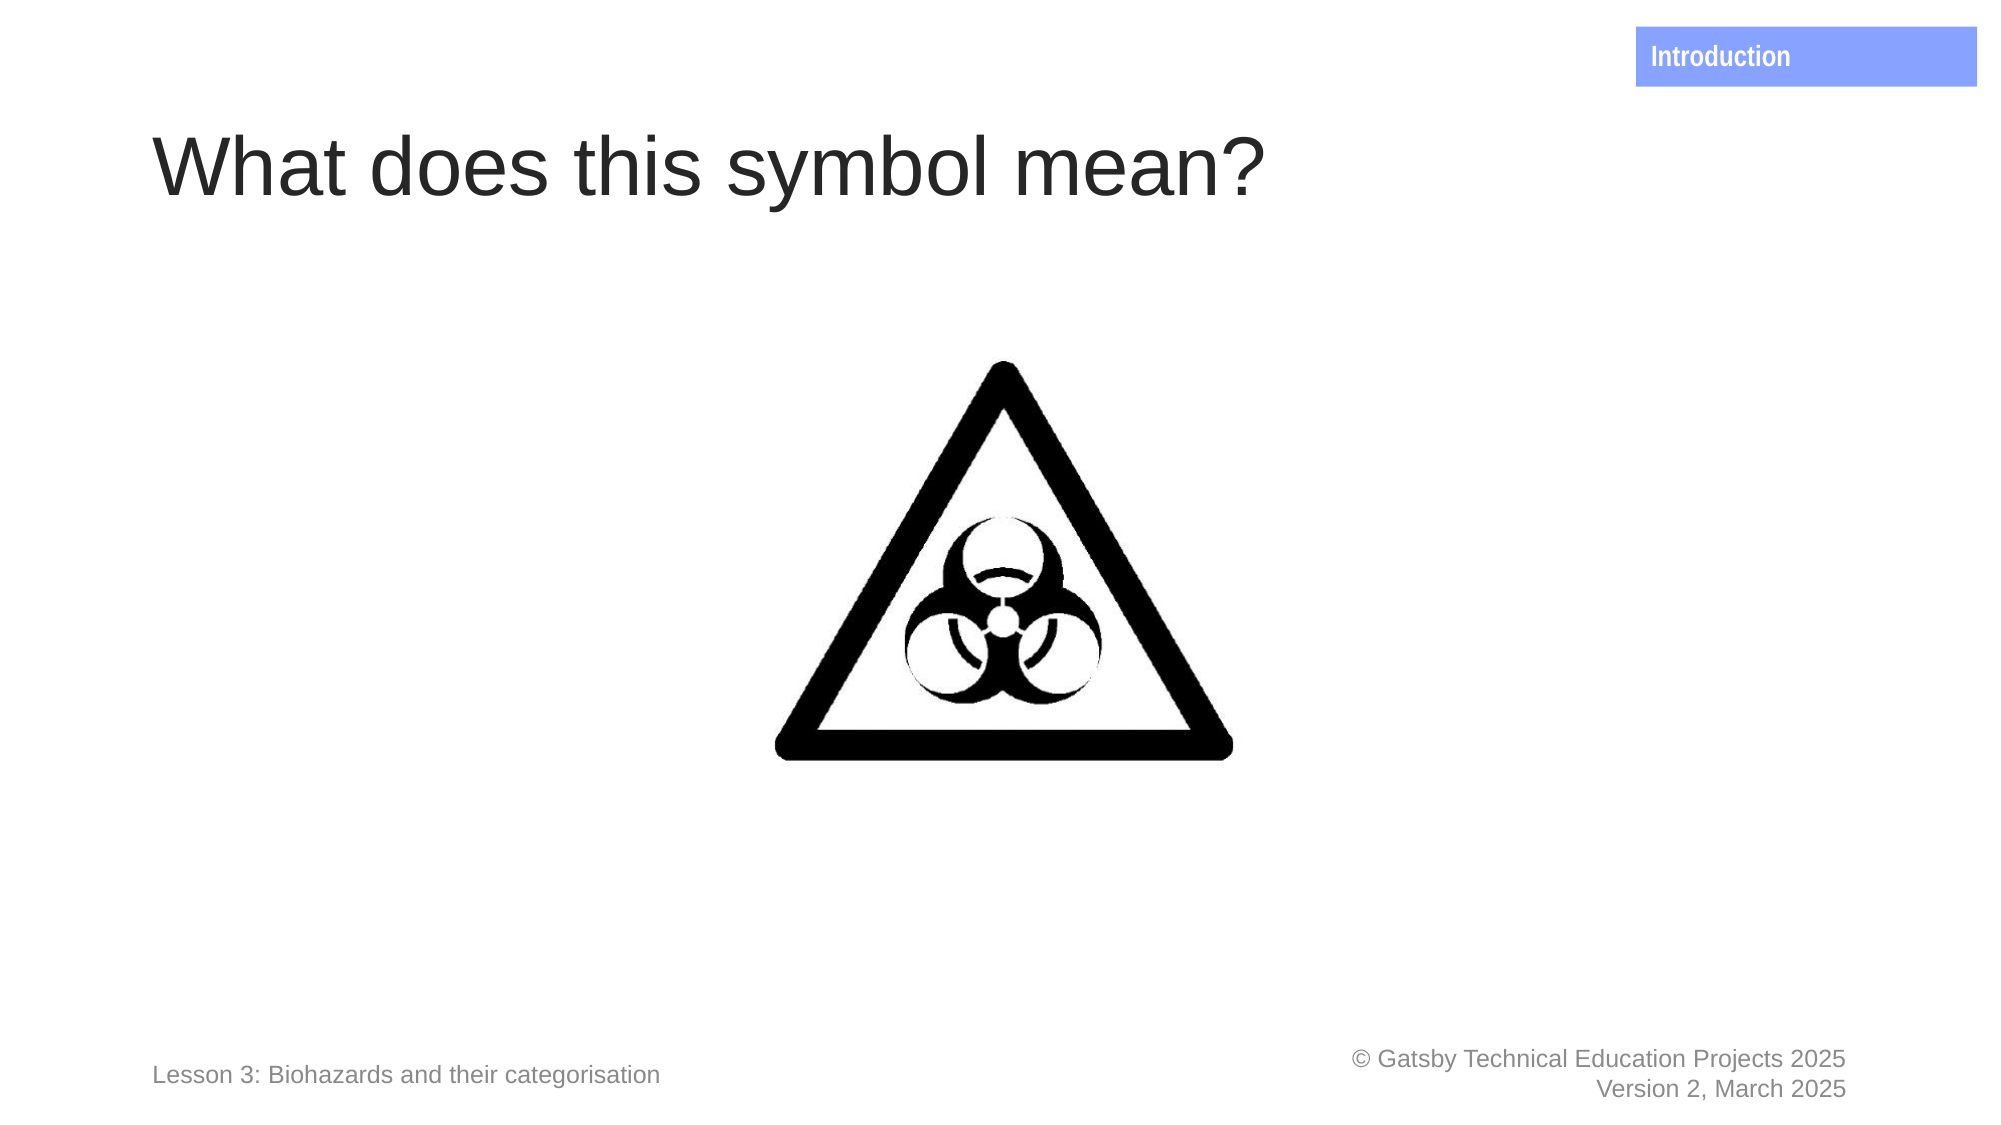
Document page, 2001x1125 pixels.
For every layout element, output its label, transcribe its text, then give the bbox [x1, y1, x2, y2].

list Lesson 3: Biohazards and their categorisation [137, 1042, 829, 1103]
list Introduction [1636, 26, 1978, 87]
title What does this symbol mean? [137, 59, 1863, 278]
picture [758, 349, 1242, 776]
